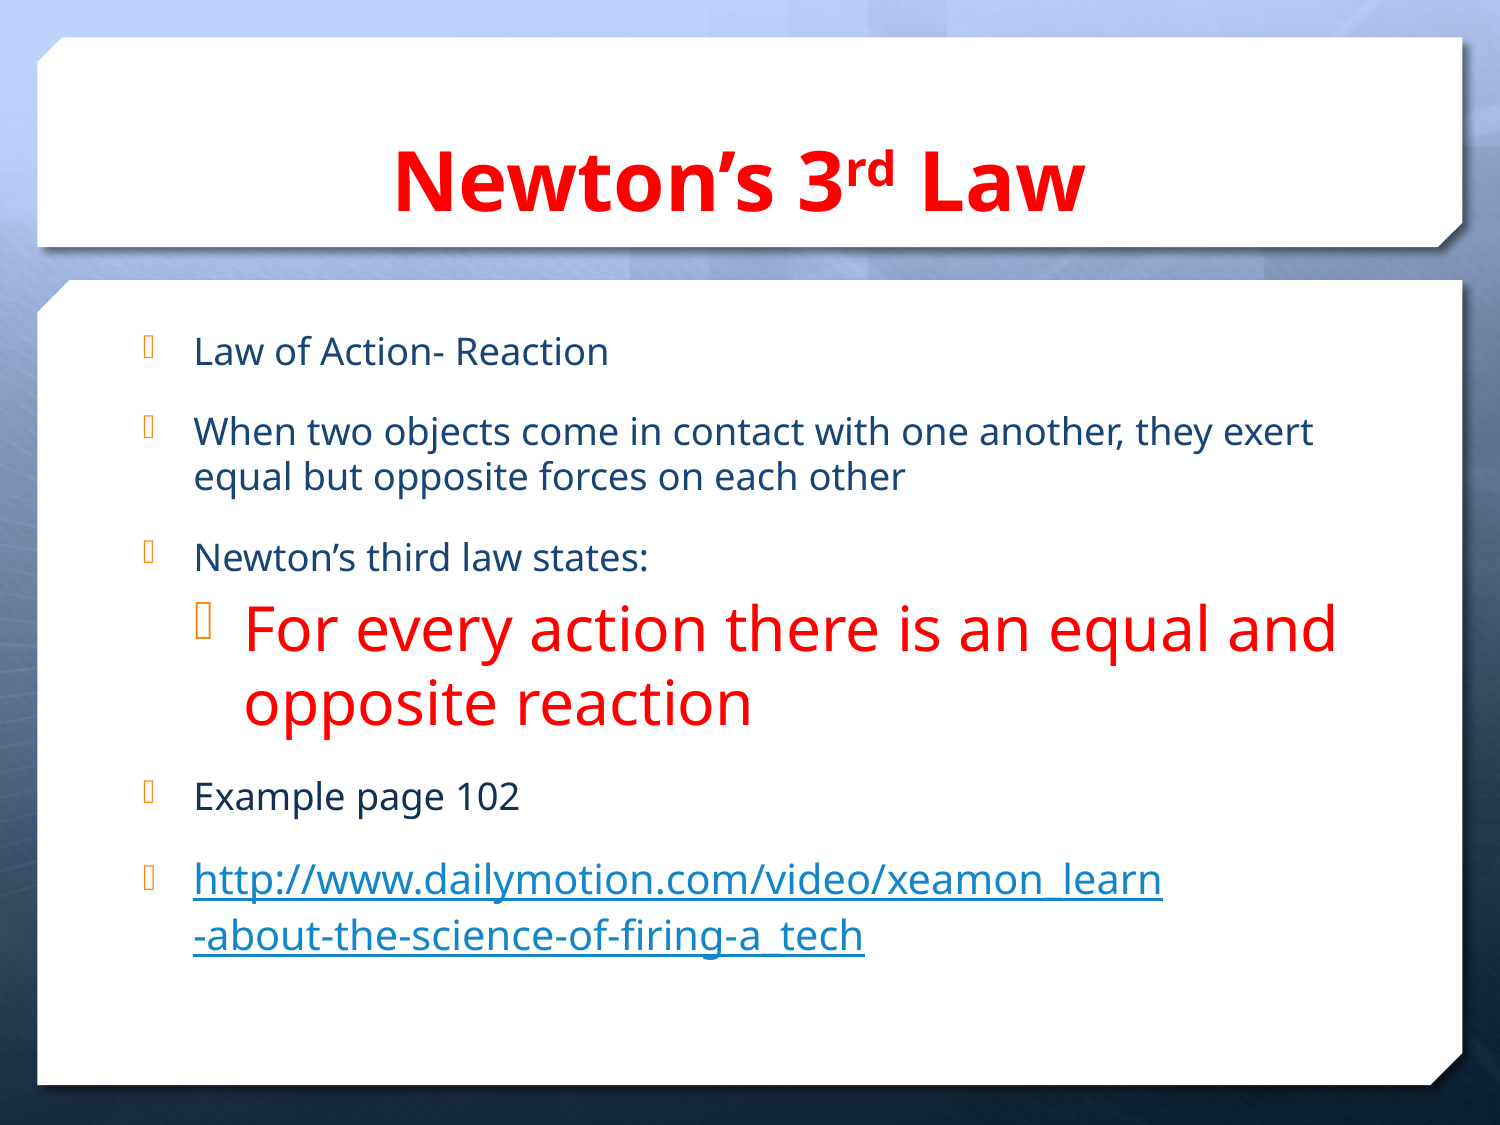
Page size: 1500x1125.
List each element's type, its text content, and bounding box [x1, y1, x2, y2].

list Law of Action- Reaction When two objects come in contact with one another, they exert equal but opposite forces on each other Newton’s third law states: For every action there is an equal and opposite reaction Example page 102 http://www.dailymotion.com/video/xeamon_learn-about-the-science-of-firing-a_tech [127, 319, 1372, 978]
title Newton’s 3rd Law [127, 48, 1372, 236]
